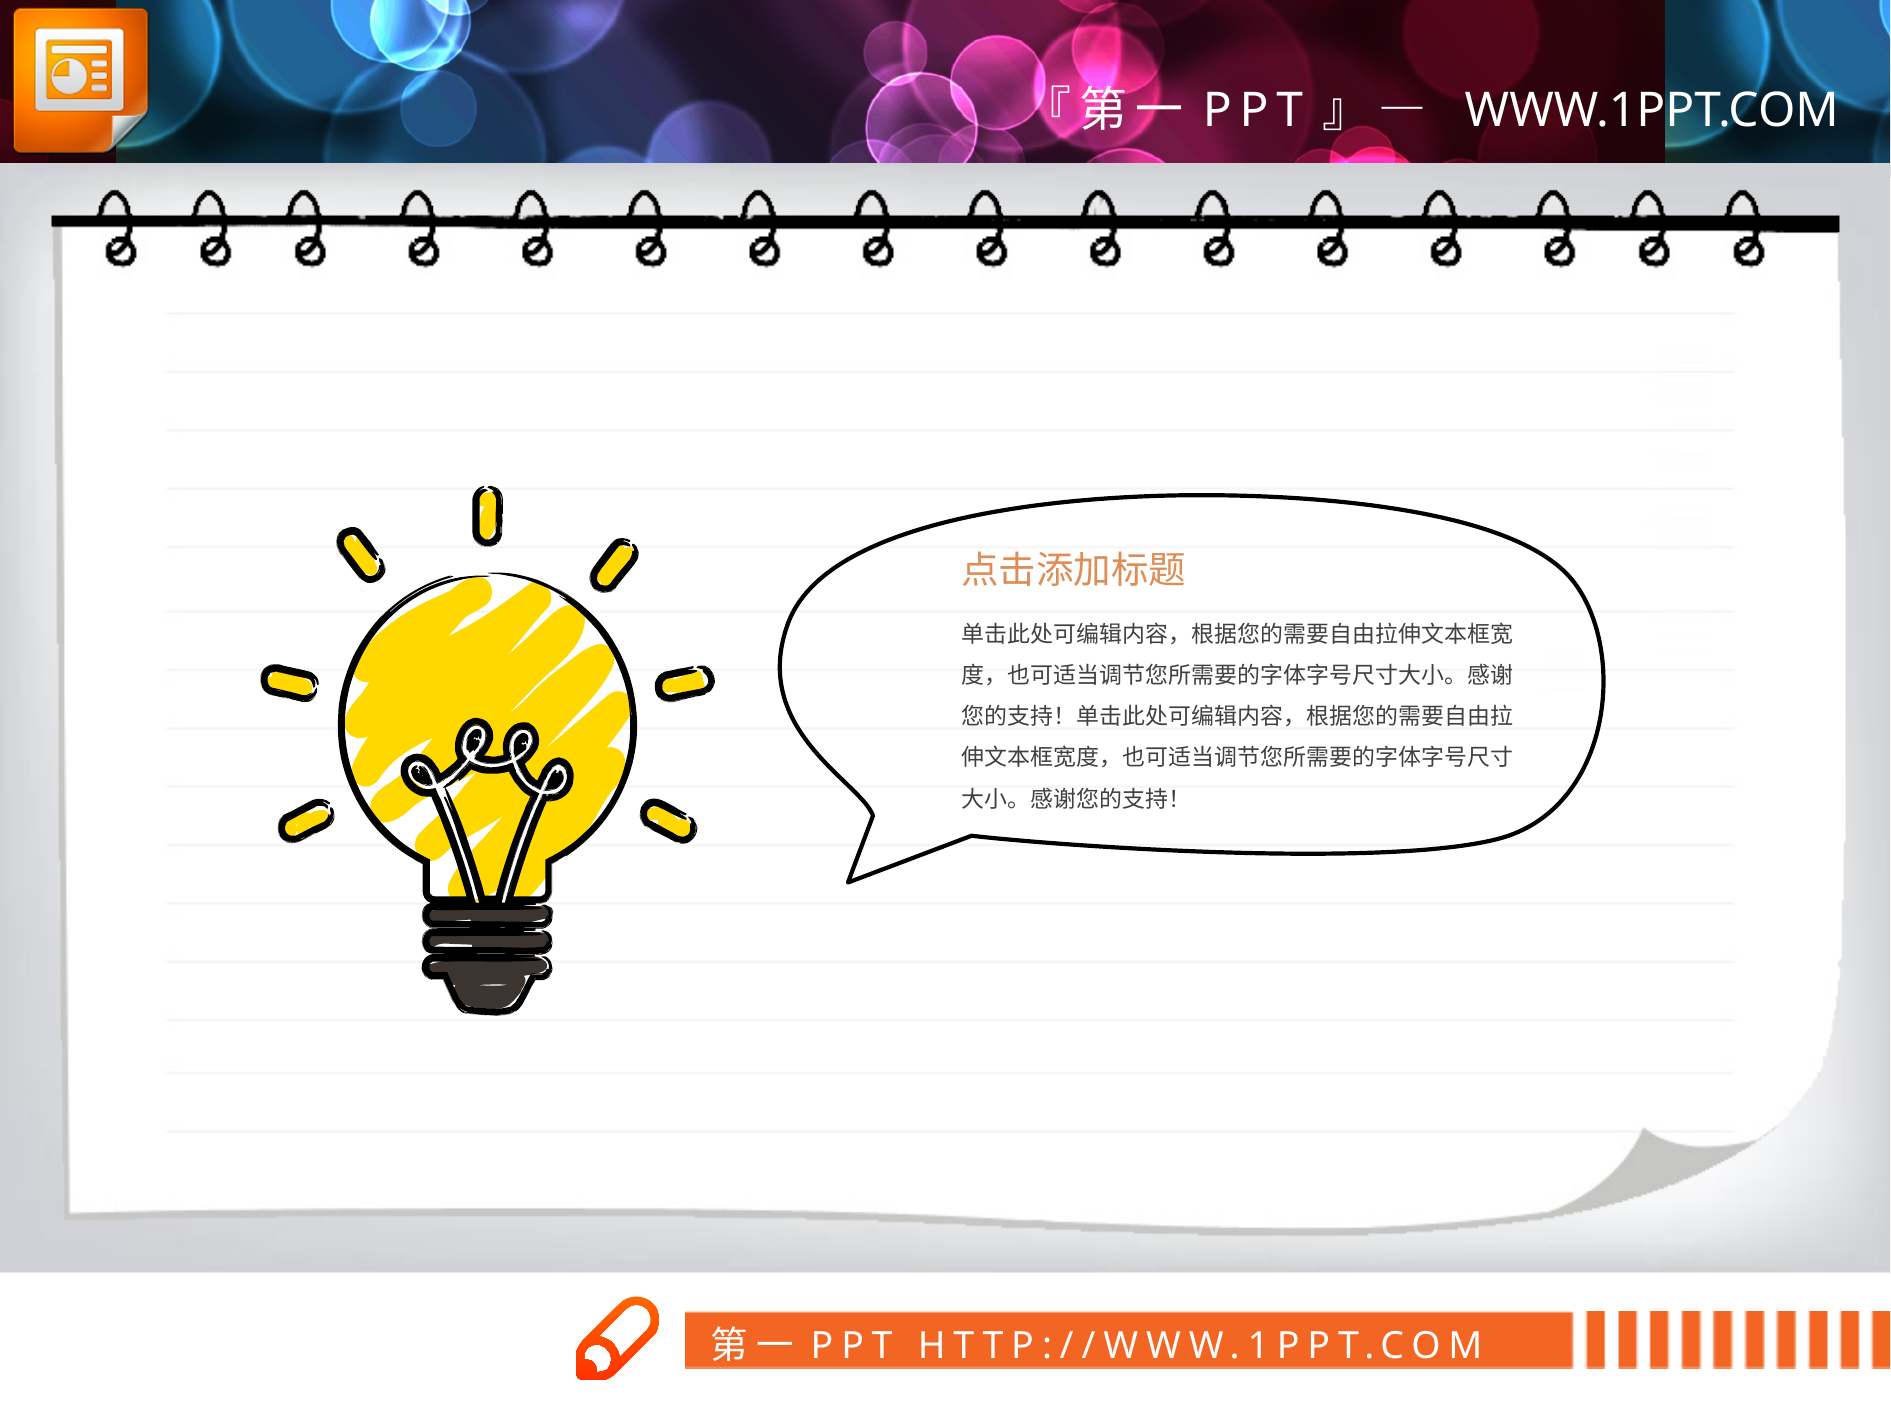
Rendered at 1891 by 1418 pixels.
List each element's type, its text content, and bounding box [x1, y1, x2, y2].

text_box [259, 485, 716, 1017]
picture [685, 1311, 1891, 1369]
text_box 点击添加标题 [946, 538, 1412, 598]
picture [0, 0, 1891, 1275]
text_box 单击此处可编辑内容，根据您的需要自由拉伸文本框宽度，也可适当调节您所需要的字体字号尺寸大小。感谢您的支持！单击此处可编辑内容，根据您的需要自由拉伸文本框宽度，也可适当调节您所需要的字体字号尺寸大小。感谢您的支持！ [946, 598, 1536, 861]
text_box [779, 495, 1604, 883]
